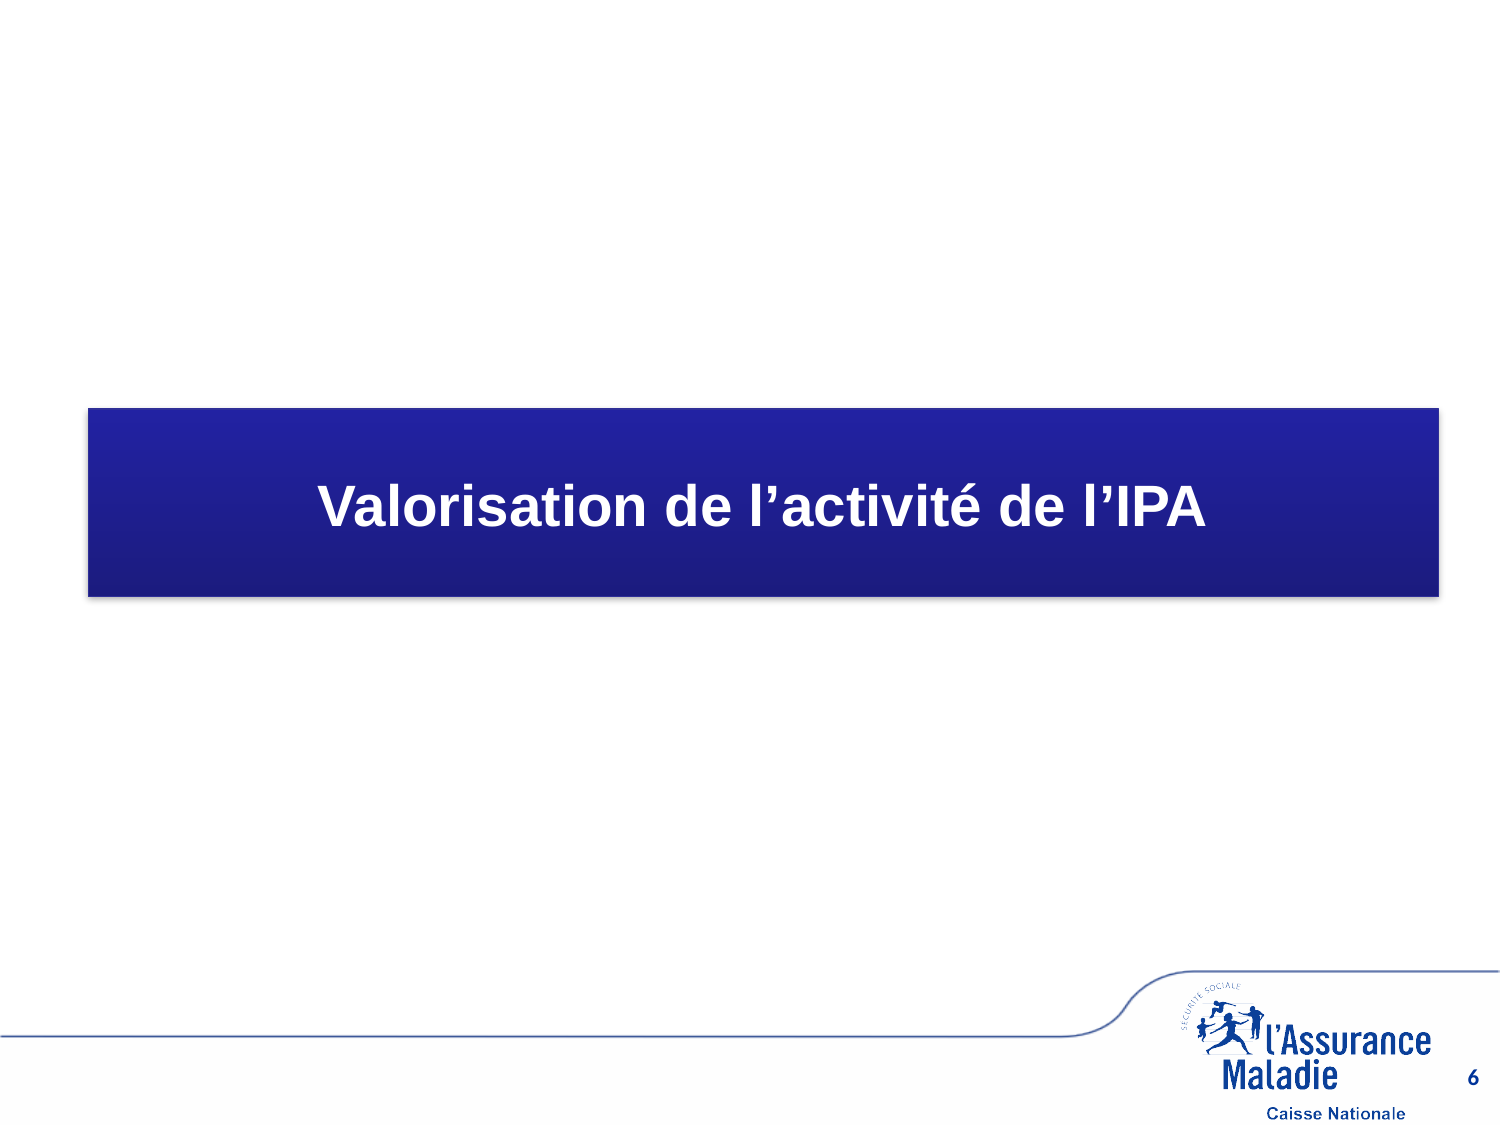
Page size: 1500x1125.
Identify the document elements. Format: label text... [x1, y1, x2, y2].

slide_number 6 [1144, 1045, 1495, 1106]
list [20, 129, 1479, 1005]
picture [0, 970, 1500, 1125]
text_box Valorisation de l’activité de l’IPA [88, 408, 1439, 597]
